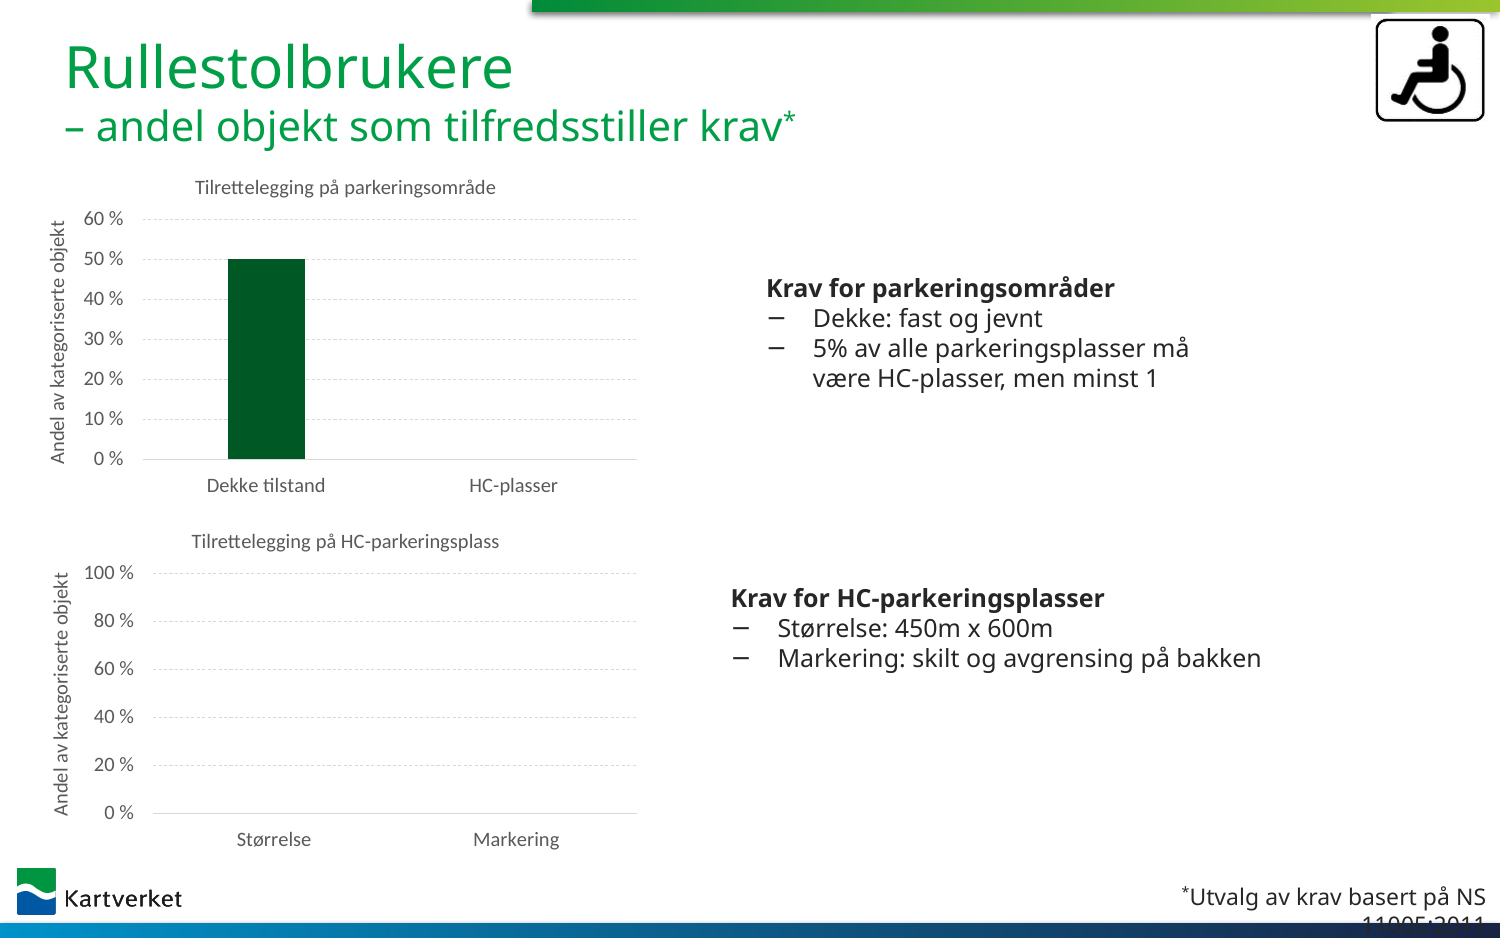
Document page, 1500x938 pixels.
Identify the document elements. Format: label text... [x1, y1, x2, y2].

text_box Krav for HC-parkeringsplasser Størrelse: 450m x 600m Markering: skilt og avgrensing på bakken [715, 574, 1278, 680]
text_box *Utvalg av krav basert på NS 11005:2011 [1068, 873, 1500, 938]
picture [41, 166, 650, 505]
text_box Krav for parkeringsområder Dekke: fast og jevnt 5% av alle parkeringsplasser må være HC-plasser, men minst 1 [751, 264, 1232, 400]
picture [1371, 13, 1491, 127]
text_box Rullestolbrukere – andel objekt som tilfredsstiller krav* [49, 23, 1431, 158]
picture [41, 520, 650, 859]
